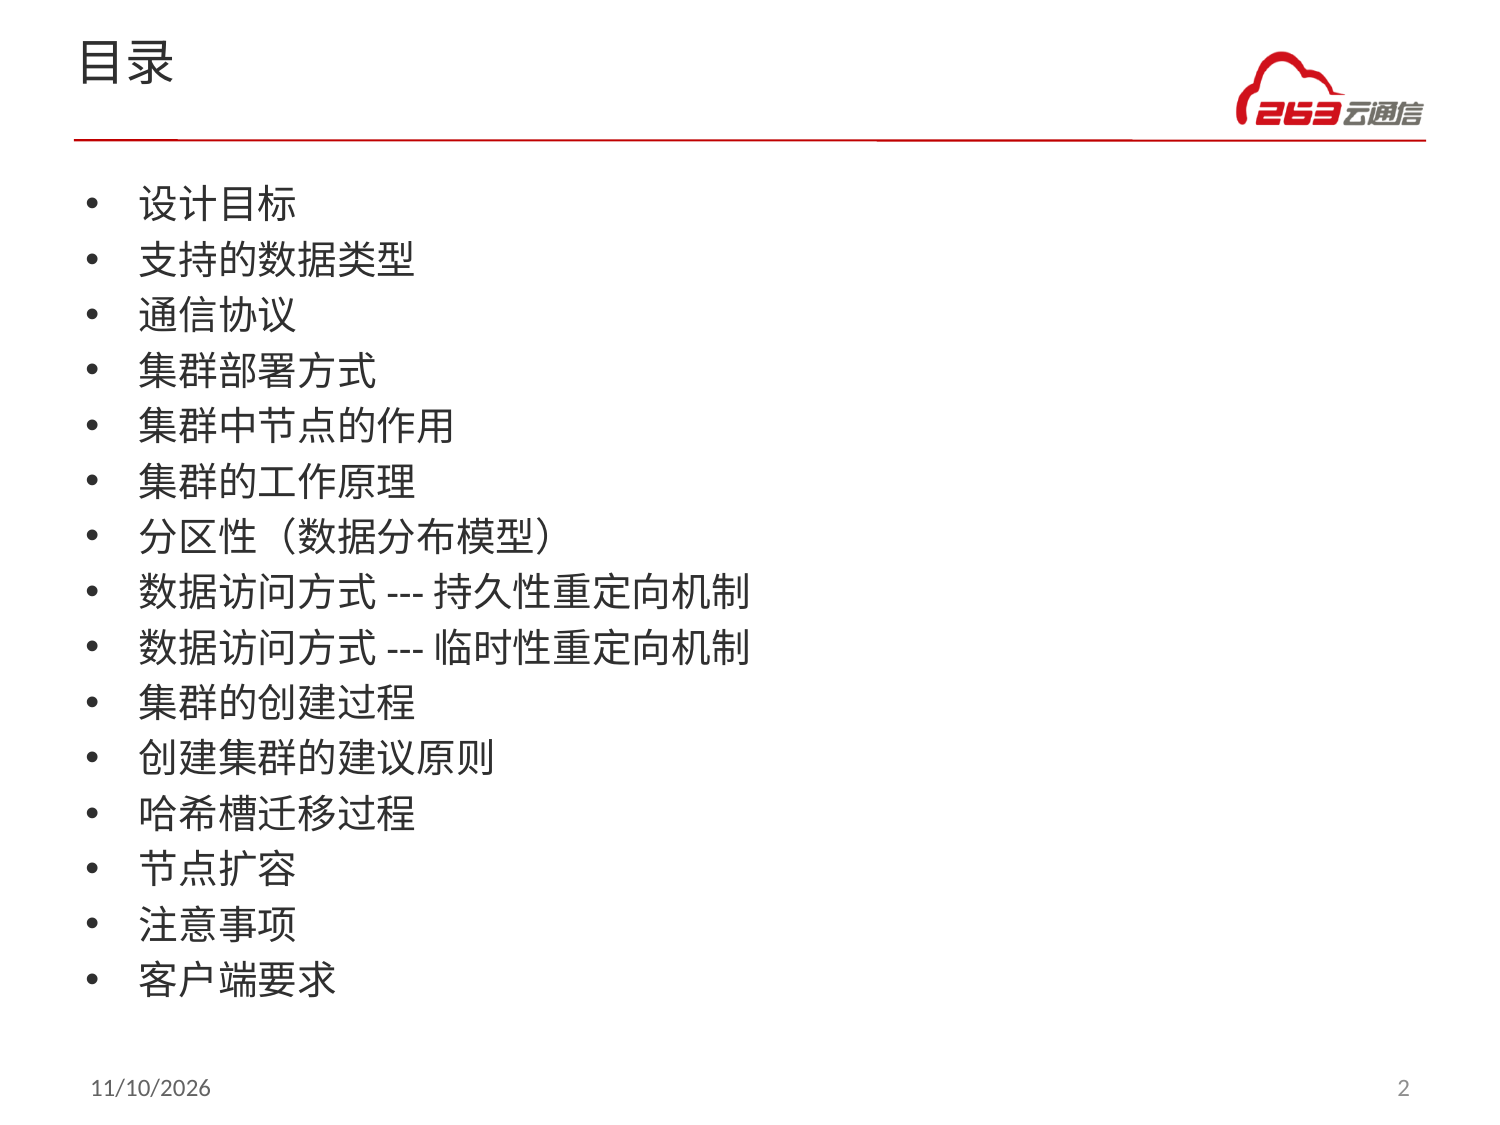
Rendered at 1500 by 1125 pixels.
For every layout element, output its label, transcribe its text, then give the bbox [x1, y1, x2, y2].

list 设计目标 支持的数据类型 通信协议 集群部署方式 集群中节点的作用 集群的工作原理 分区性（数据分布模型） 数据访问方式---持久性重定向机制 数据访问方式---临时性重定向机制 集群的创建过程 创建集群的建议原则 哈希槽迁移过程 节点扩容 注意事项 客户端要求 [70, 171, 1421, 1016]
title 目录 [75, 30, 1235, 136]
picture [1230, 37, 1430, 141]
